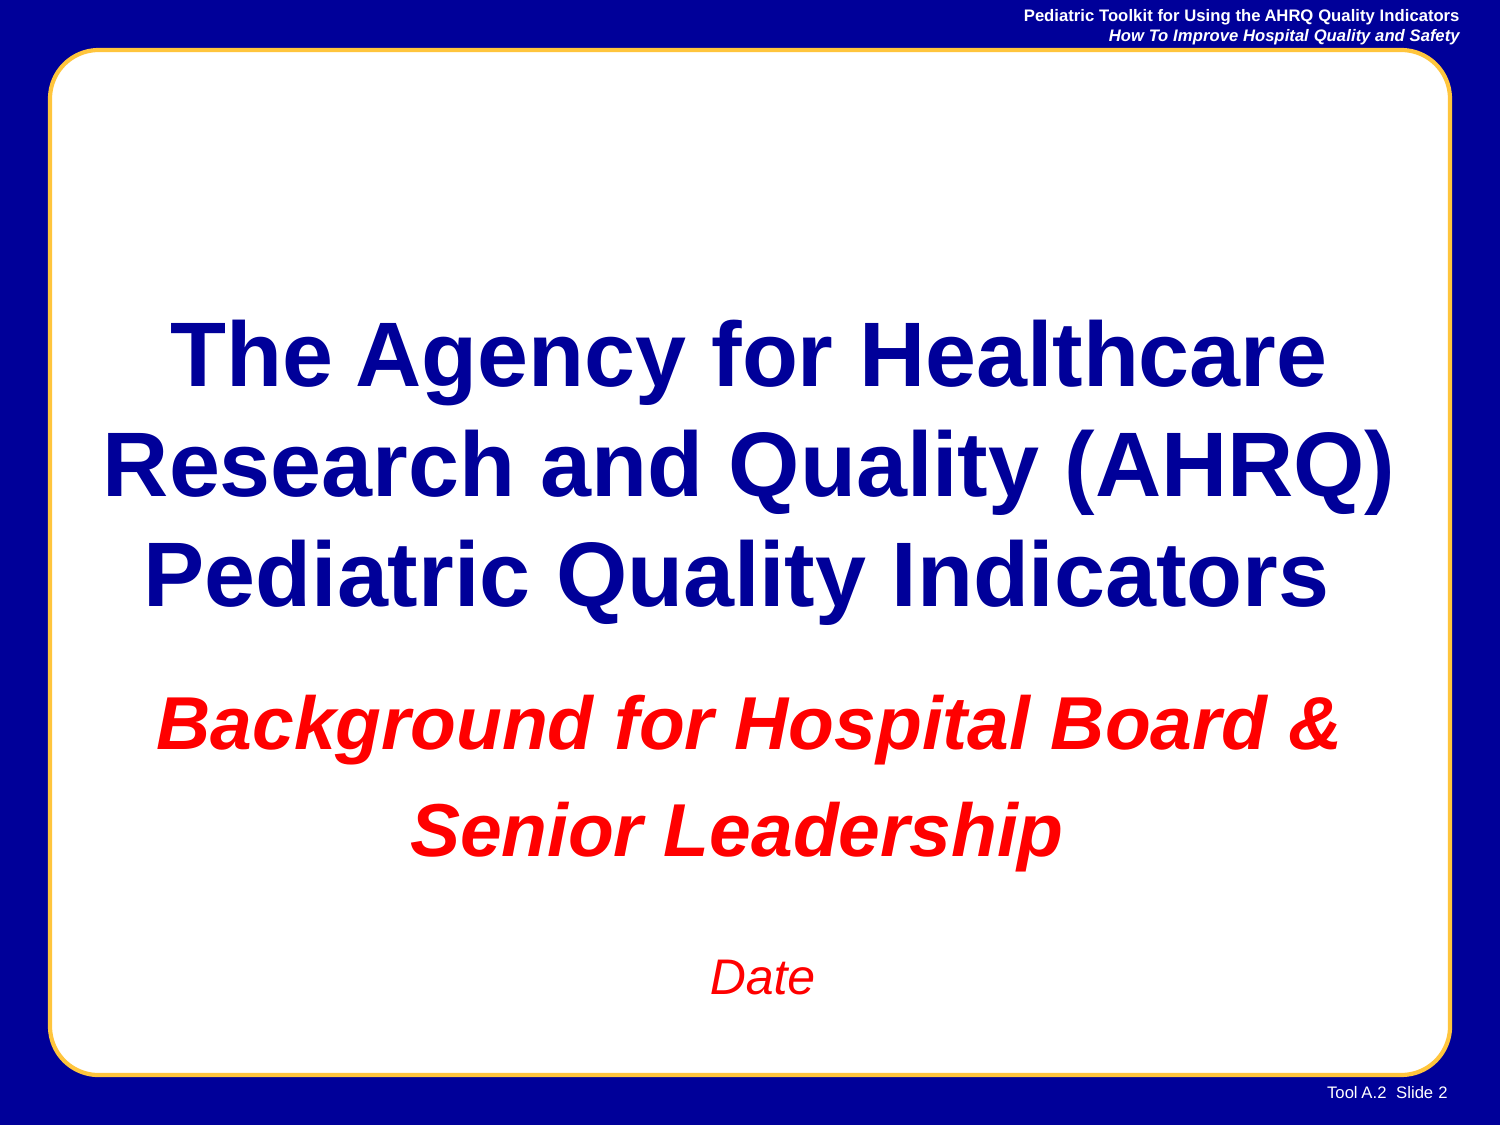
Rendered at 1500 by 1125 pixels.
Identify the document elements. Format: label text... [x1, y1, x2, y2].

title The Agency for Healthcare Research and Quality (AHRQ) Pediatric Quality Indicators Background for Hospital Board & Senior Leadership [81, 287, 1419, 601]
text_box Date [537, 937, 988, 1013]
